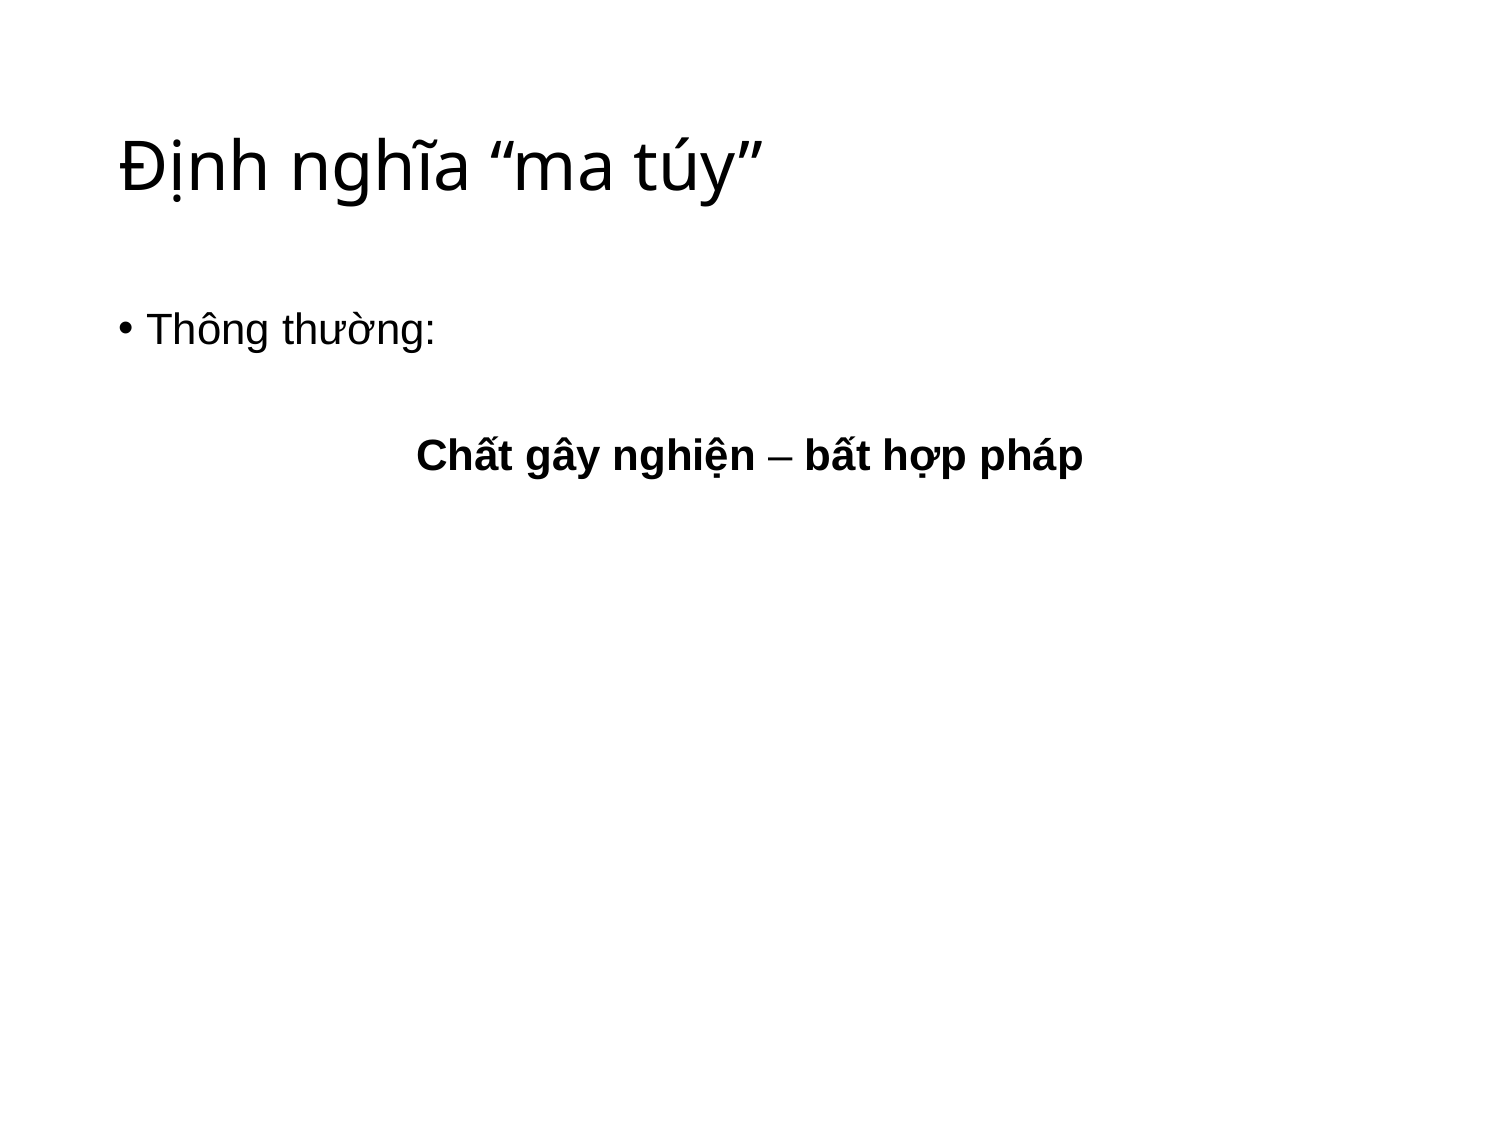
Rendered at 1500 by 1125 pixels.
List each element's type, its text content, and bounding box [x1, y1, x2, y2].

list Thông thường: Chất gây nghiện – bất hợp pháp [103, 299, 1397, 1014]
title Định nghĩa “ma túy” [103, 59, 1397, 278]
